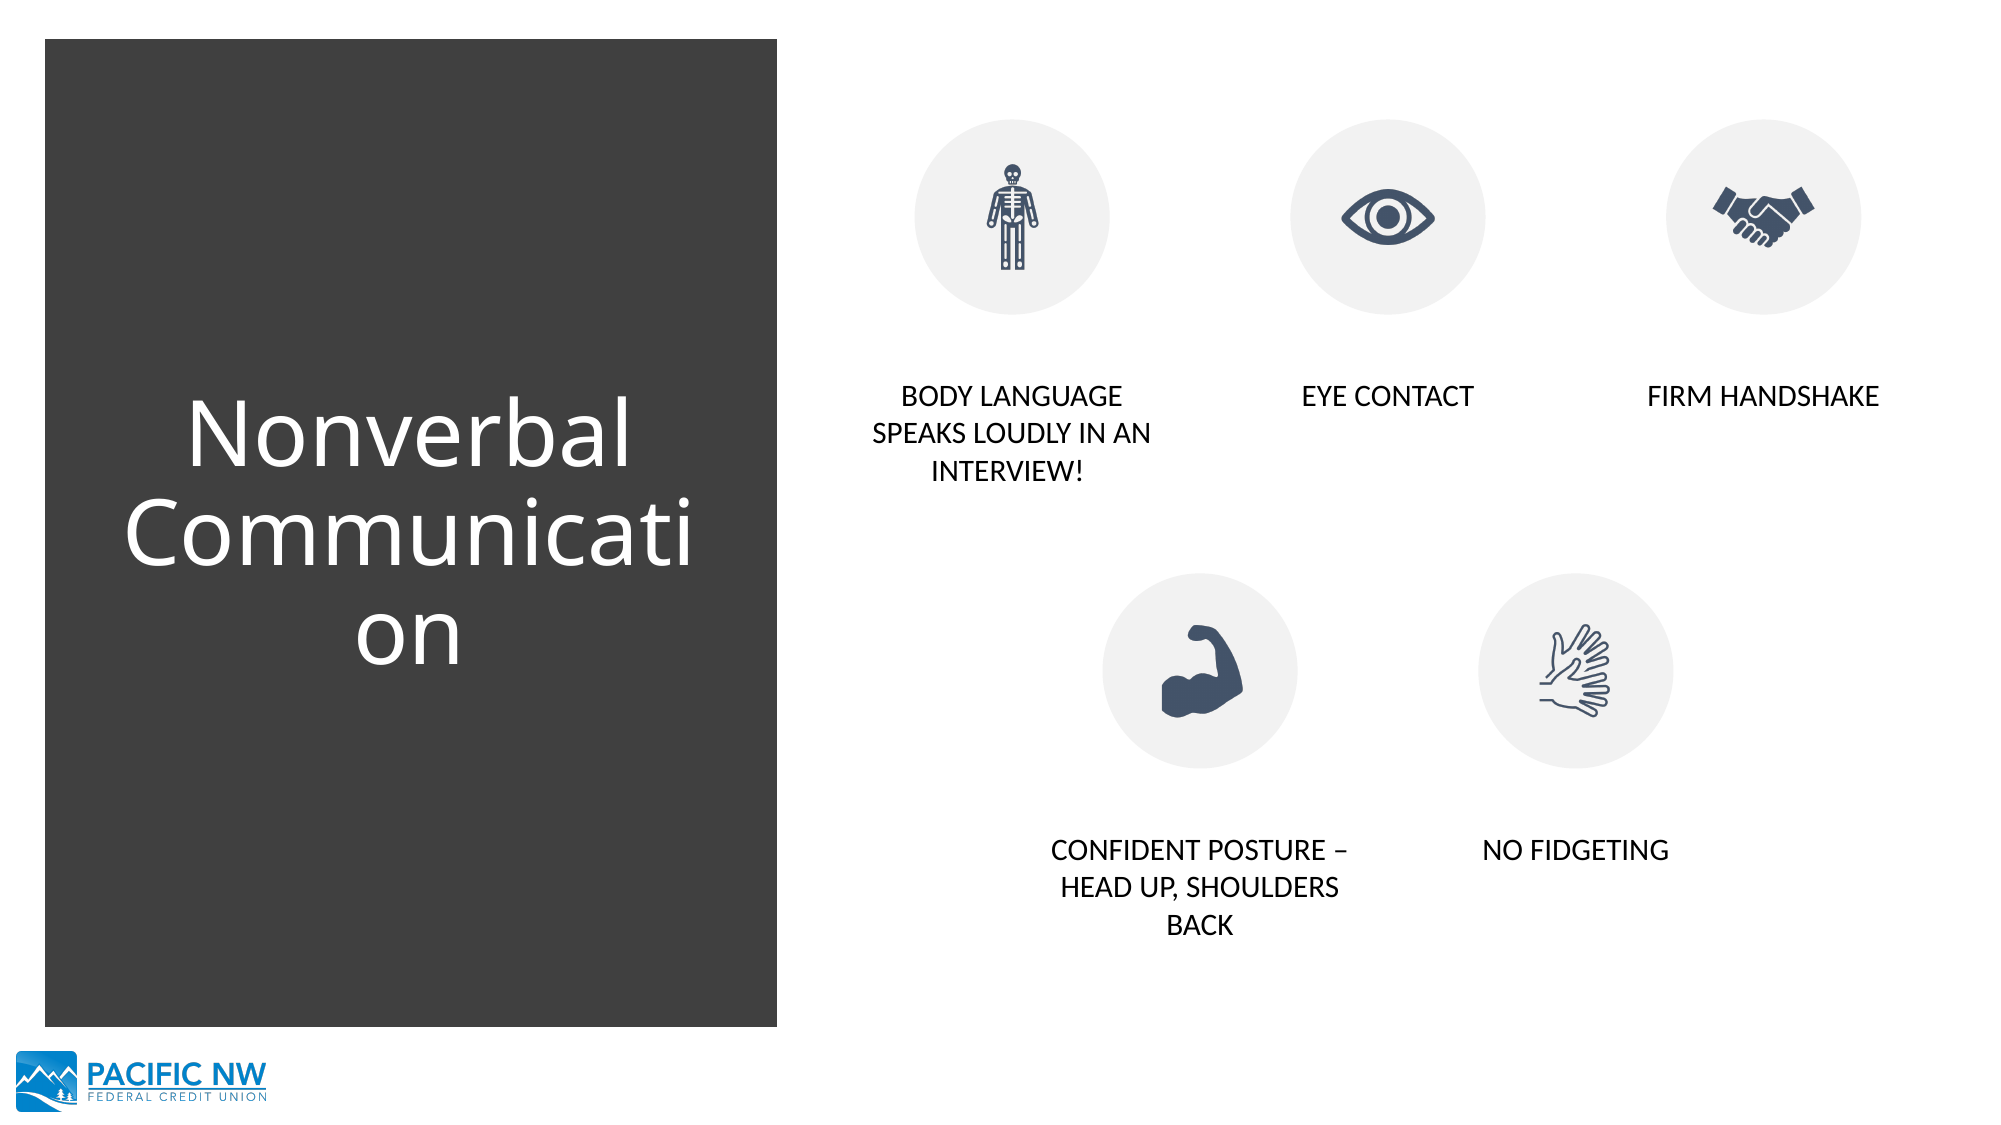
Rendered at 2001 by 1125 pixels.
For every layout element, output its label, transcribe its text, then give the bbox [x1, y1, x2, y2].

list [847, 49, 1929, 1018]
picture [16, 1051, 266, 1112]
text_box [54, 49, 768, 1018]
title Nonverbal Communication [97, 104, 722, 967]
